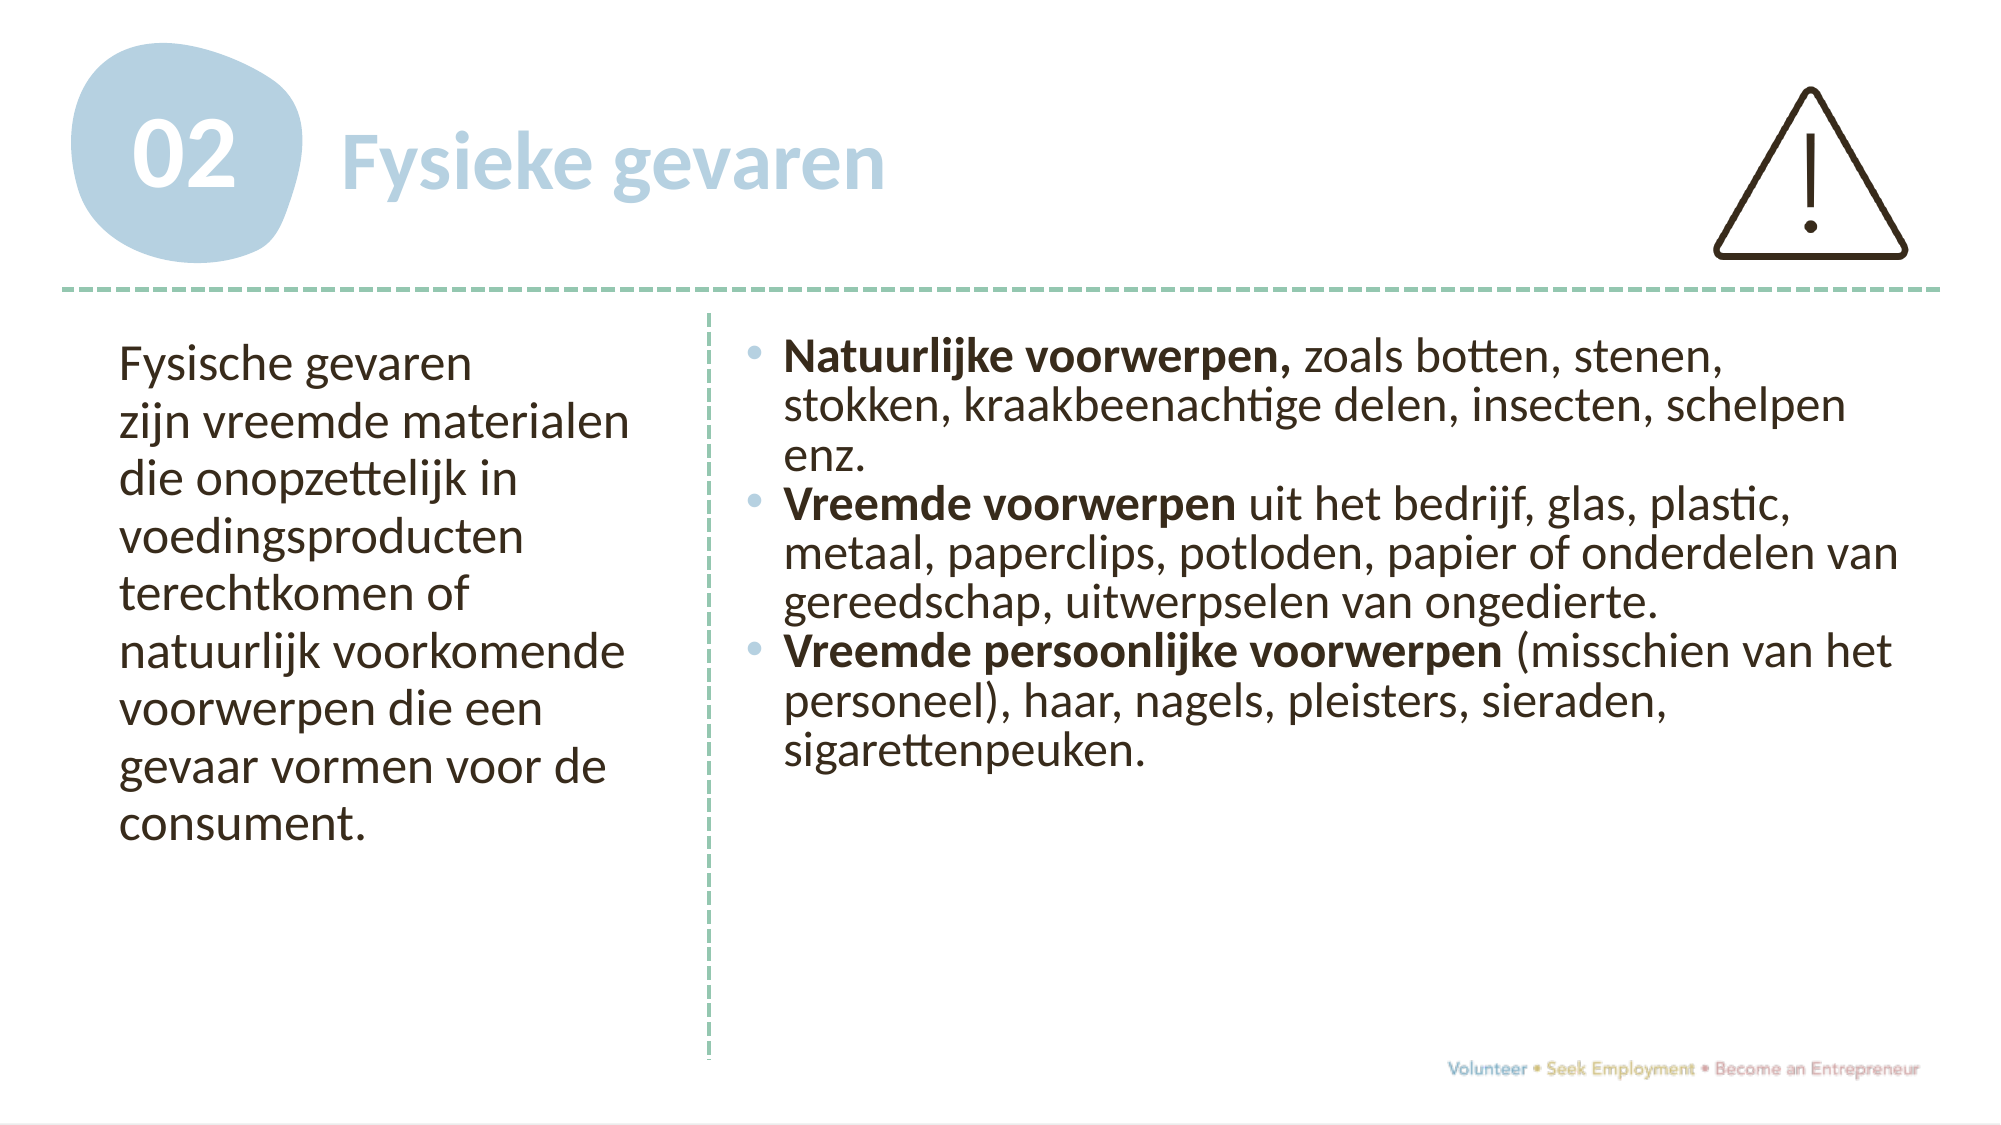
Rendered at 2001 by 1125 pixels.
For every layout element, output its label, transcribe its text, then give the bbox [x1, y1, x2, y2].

text_box Fysische gevaren zijn vreemde materialen die onopzettelijk in voedingsproducten terechtkomen of natuurlijk voorkomende voorwerpen die een gevaar vormen voor de consument. [104, 326, 679, 655]
text_box Natuurlijke voorwerpen, zoals botten, stenen, stokken, kraakbeenachtige delen, insecten, schelpen enz. Vreemde voorwerpen uit het bedrijf, glas, plastic, metaal, paperclips, potloden, papier of onderdelen van gereedschap, uitwerpselen van ongedierte. Vreemde persoonlijke voorwerpen (misschien van het personeel), haar, nagels, pleisters, sieraden, sigarettenpeuken. [731, 326, 1918, 922]
picture [1418, 1046, 1971, 1103]
picture [1702, 65, 1918, 281]
text_box [82, 42, 285, 90]
text_box [105, 231, 278, 264]
text_box 02 [58, 90, 313, 231]
text_box Fysieke gevaren [327, 115, 1112, 238]
